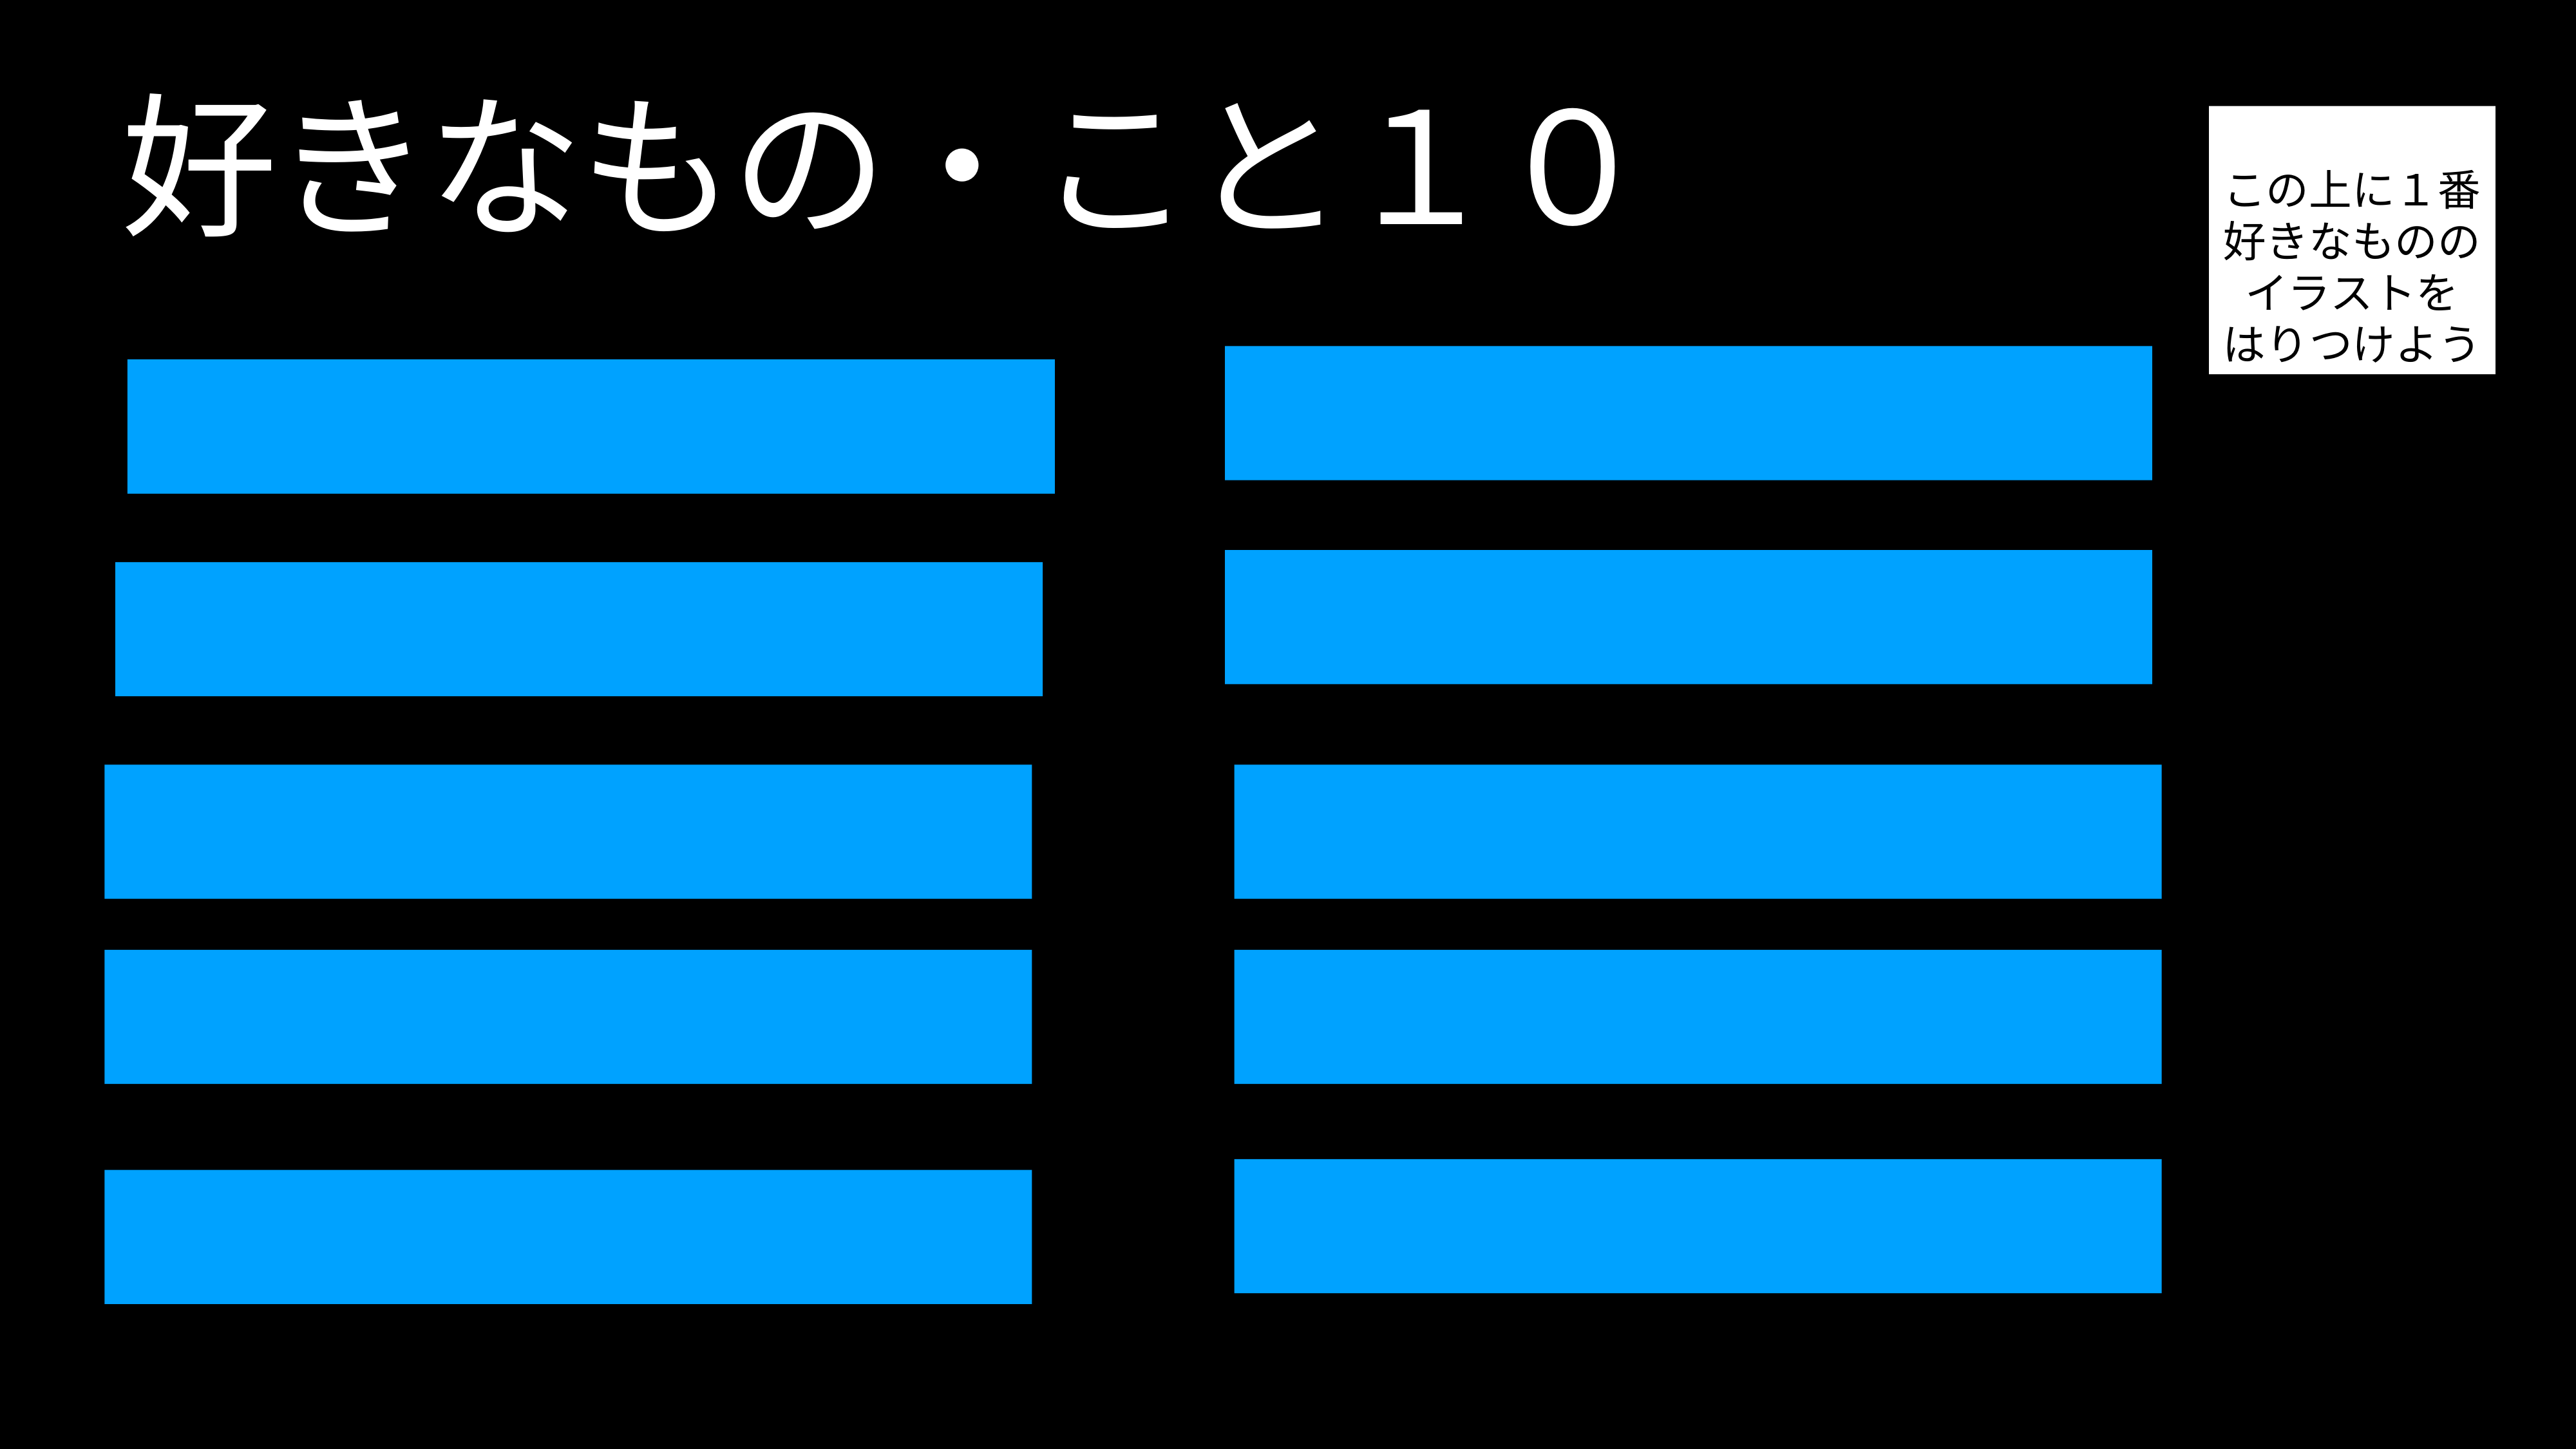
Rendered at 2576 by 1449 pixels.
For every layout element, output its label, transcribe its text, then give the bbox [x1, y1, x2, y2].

text_box この上に１番好きなものの イラストを はりつけよう [2209, 106, 2496, 375]
text_box [115, 562, 1043, 697]
text_box [1234, 949, 2162, 1084]
text_box [104, 949, 1032, 1084]
text_box [127, 359, 1055, 494]
text_box [1234, 1159, 2162, 1294]
text_box [104, 764, 1032, 899]
text_box [1225, 346, 2152, 480]
text_box [104, 1170, 1032, 1304]
title 好きなもの・こと１０ [116, 0, 2438, 426]
text_box [1234, 764, 2162, 899]
text_box [1225, 550, 2152, 685]
